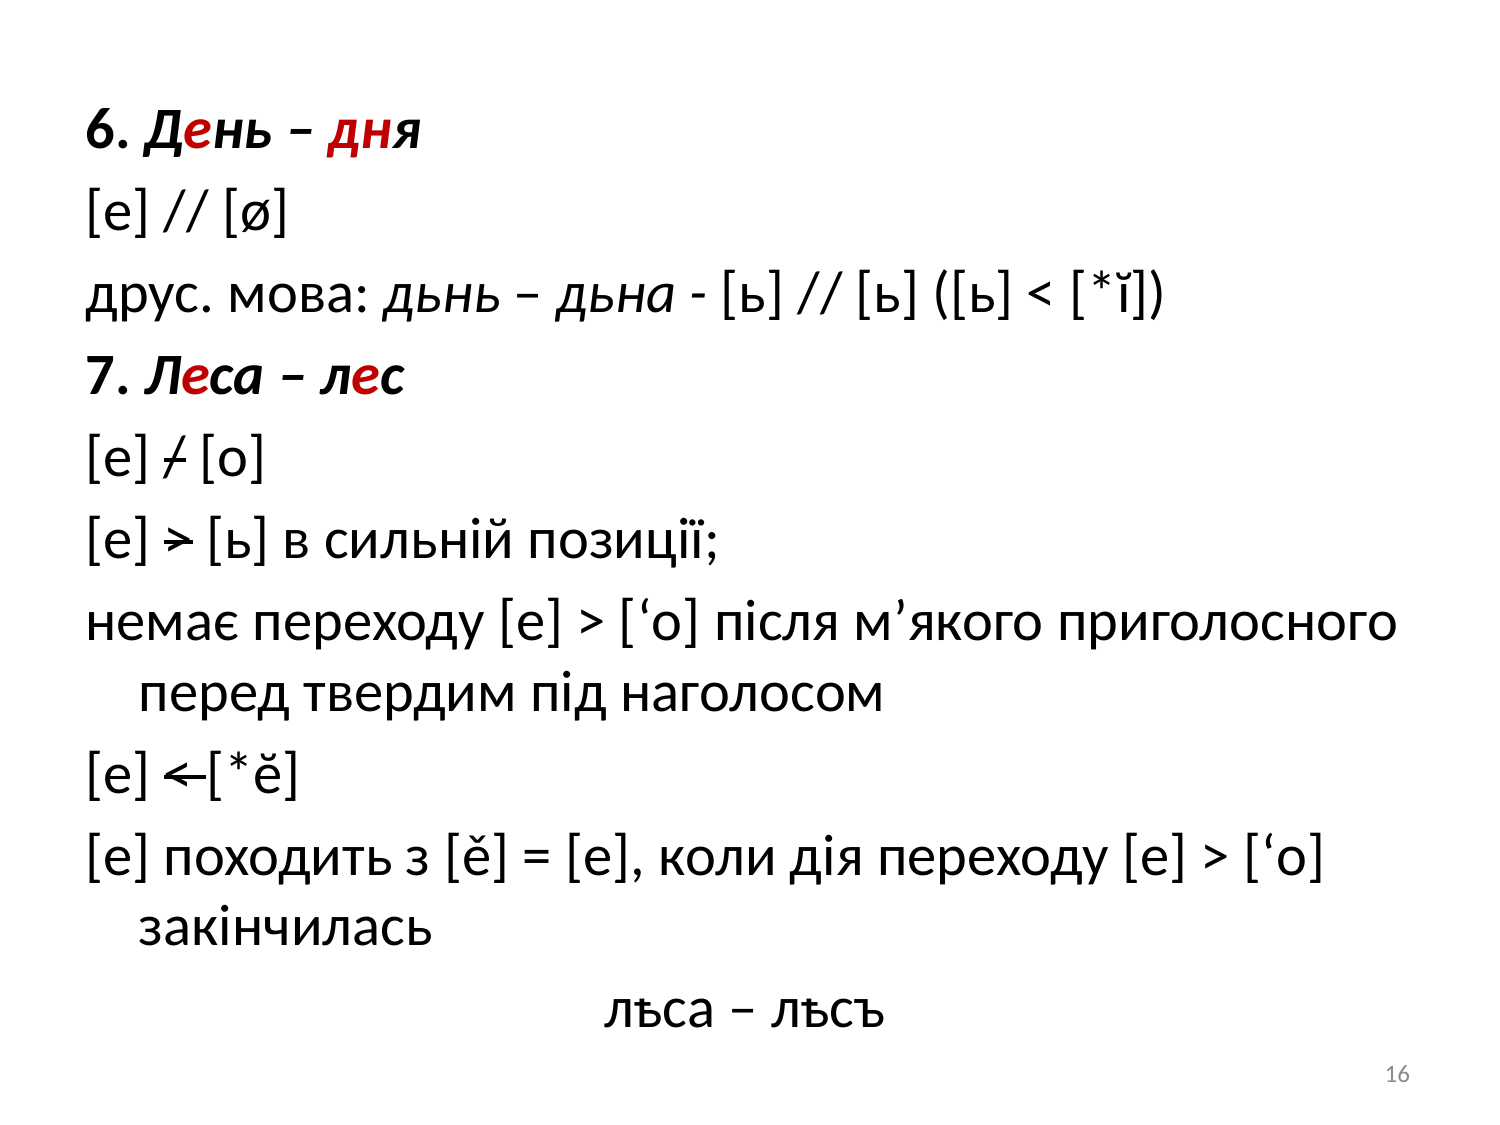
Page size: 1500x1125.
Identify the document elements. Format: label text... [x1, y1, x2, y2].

slide_number 16 [1074, 1042, 1425, 1103]
list 6. День – дня [е] // [ø] друс. мова: дьнь – дьна - [ь] // [ь] ([ь] < [*ĭ]) 7. Леса – лес [е] / [о] [е] > [ь] в сильній позиції; немає переходу [е] > [‘о] після м’якого приголосного перед твердим під наголосом [е] < [*ĕ] [е] походить з [ě] = [е], коли дія переходу [е] > [‘о] закінчилась лҍса – лҍсъ [70, 82, 1421, 1055]
